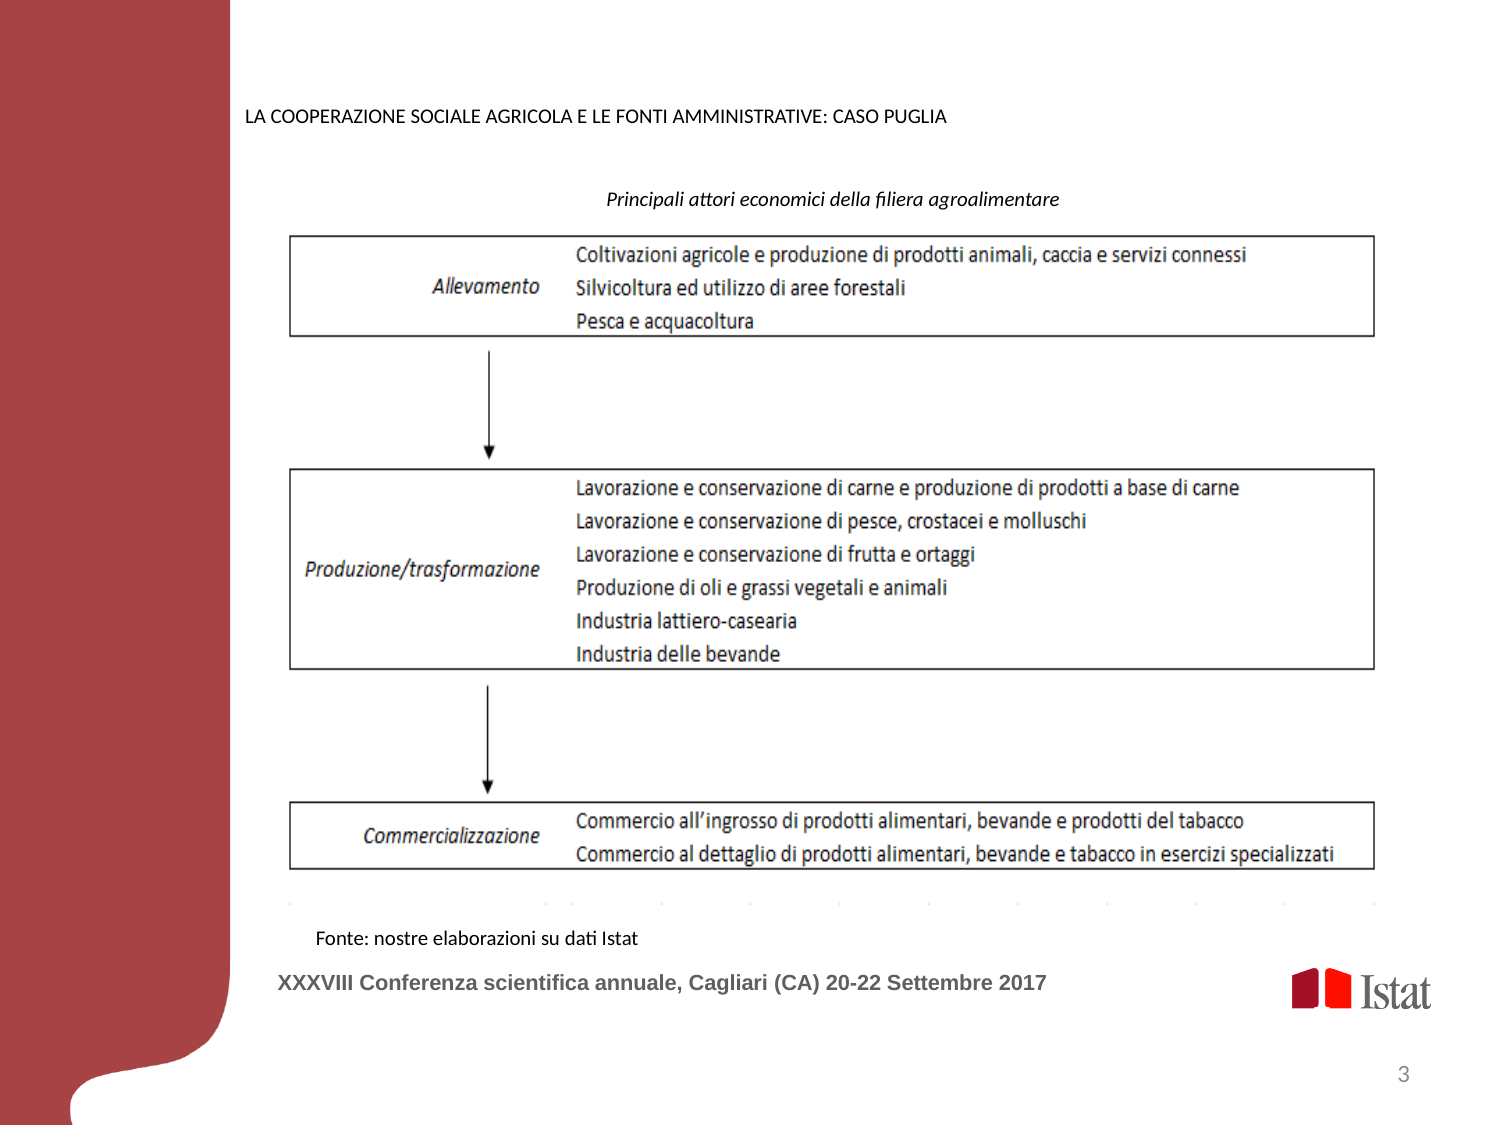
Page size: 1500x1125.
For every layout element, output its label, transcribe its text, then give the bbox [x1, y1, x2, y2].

picture [277, 219, 1389, 906]
picture [0, 0, 231, 1125]
list Principali attori economici della filiera agroalimentare [235, 160, 1431, 904]
picture [1292, 968, 1431, 1009]
text_box XXXVIII Conferenza scientifica annuale, Cagliari (CA) 20-22 Settembre 2017 [277, 968, 1058, 995]
title LA COOPERAZIONE SOCIALE AGRICOLA E LE FONTI AMMINISTRATIVE: CASO PUGLIA [235, 45, 1317, 160]
slide_number 3 [1074, 1042, 1425, 1103]
text_box Fonte: nostre elaborazioni su dati Istat [301, 916, 691, 957]
